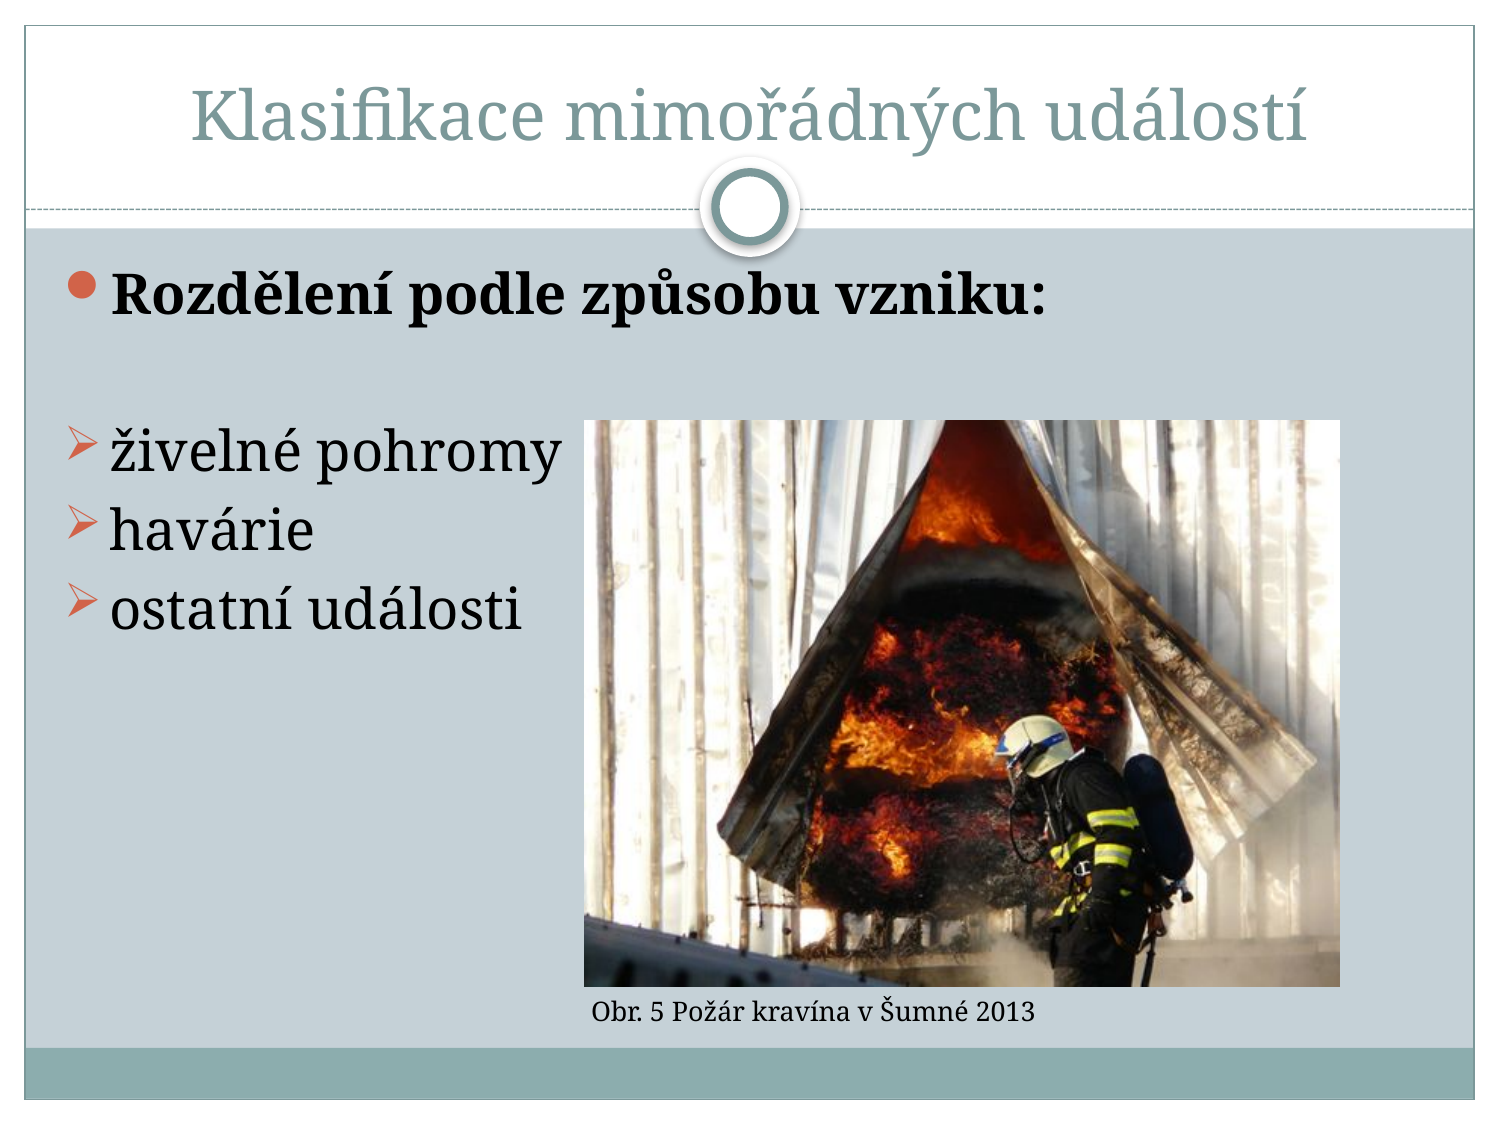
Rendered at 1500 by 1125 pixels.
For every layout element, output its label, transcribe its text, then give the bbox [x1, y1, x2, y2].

picture [584, 420, 1340, 988]
list Rozdělení podle způsobu vzniku: živelné pohromy havárie ostatní události [49, 250, 1445, 1001]
text_box Obr. 5 Požár kravína v Šumné 2013 [566, 987, 1500, 1035]
title Klasifikace mimořádných událostí [49, 37, 1450, 162]
